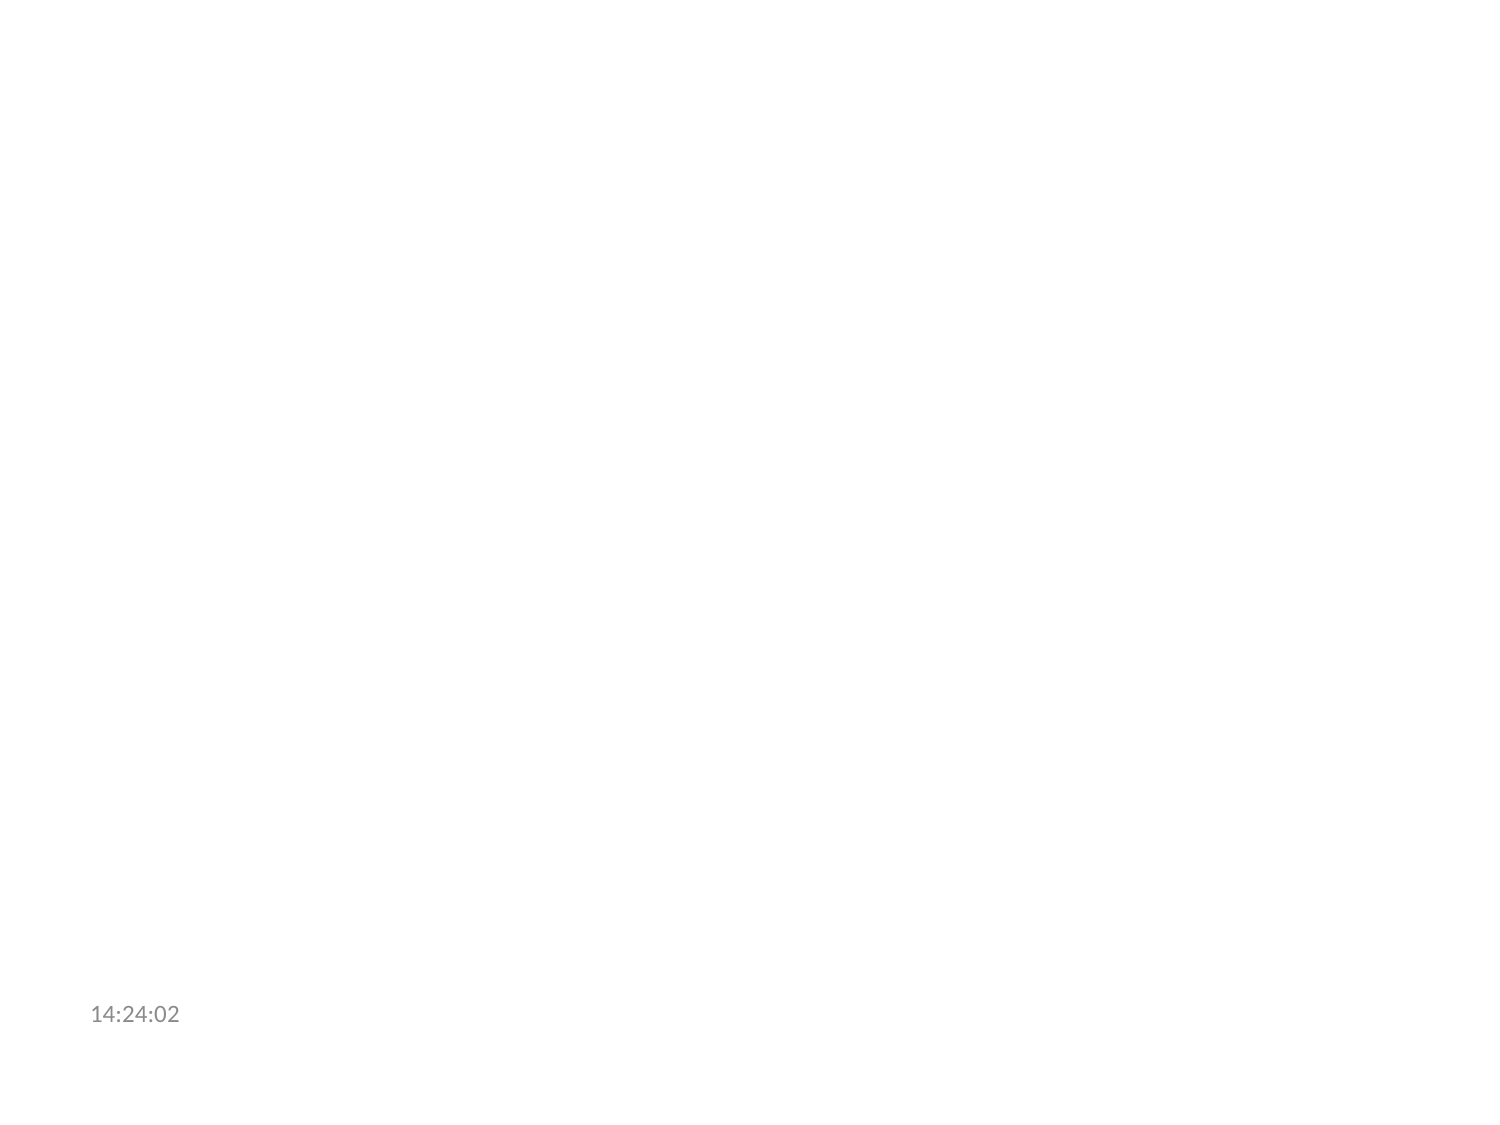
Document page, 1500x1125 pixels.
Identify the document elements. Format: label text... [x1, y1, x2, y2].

text_box 15:35:09 [75, 982, 425, 1043]
